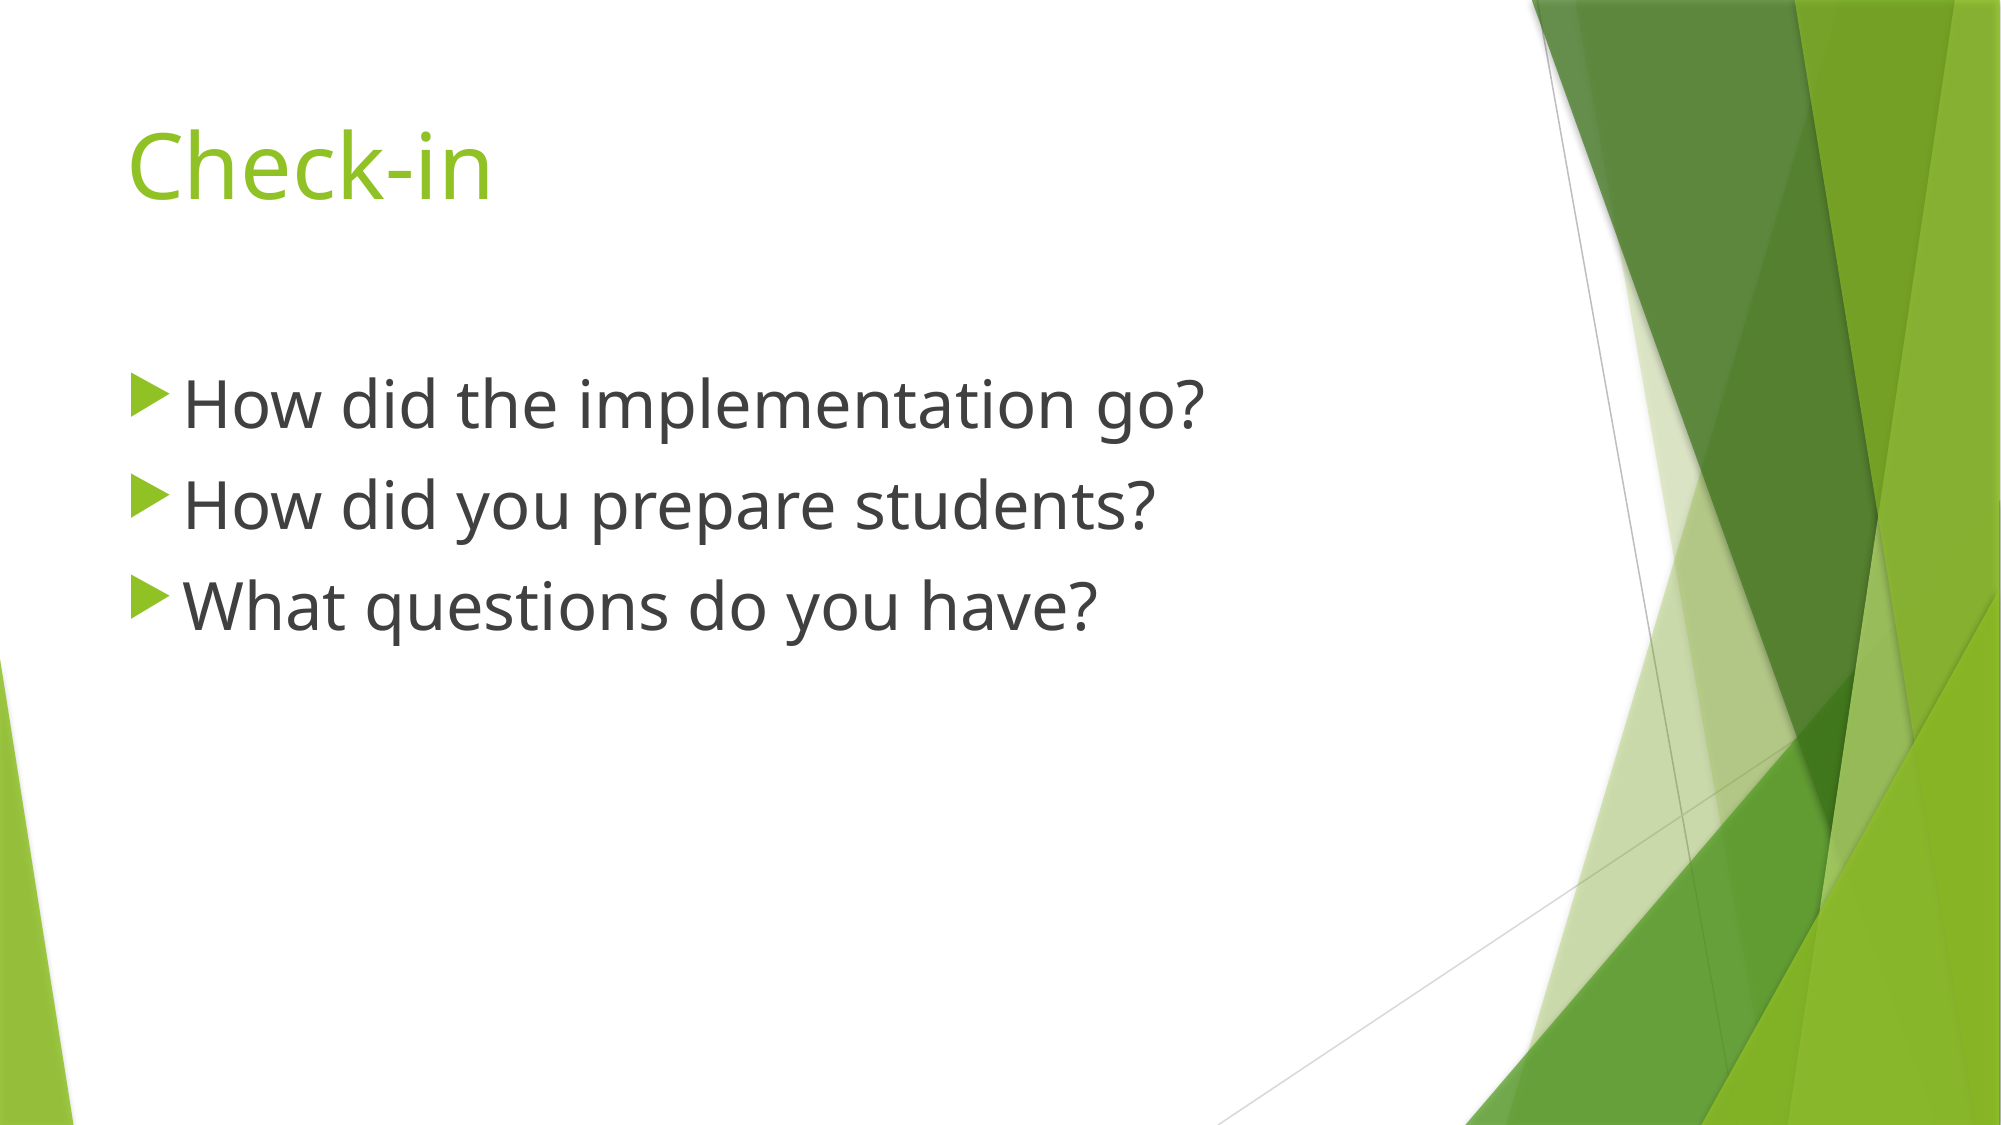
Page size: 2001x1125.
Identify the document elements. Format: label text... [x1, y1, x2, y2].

title Check-in [111, 99, 1522, 317]
list How did the implementation go? How did you prepare students? What questions do you have? [111, 354, 1522, 992]
